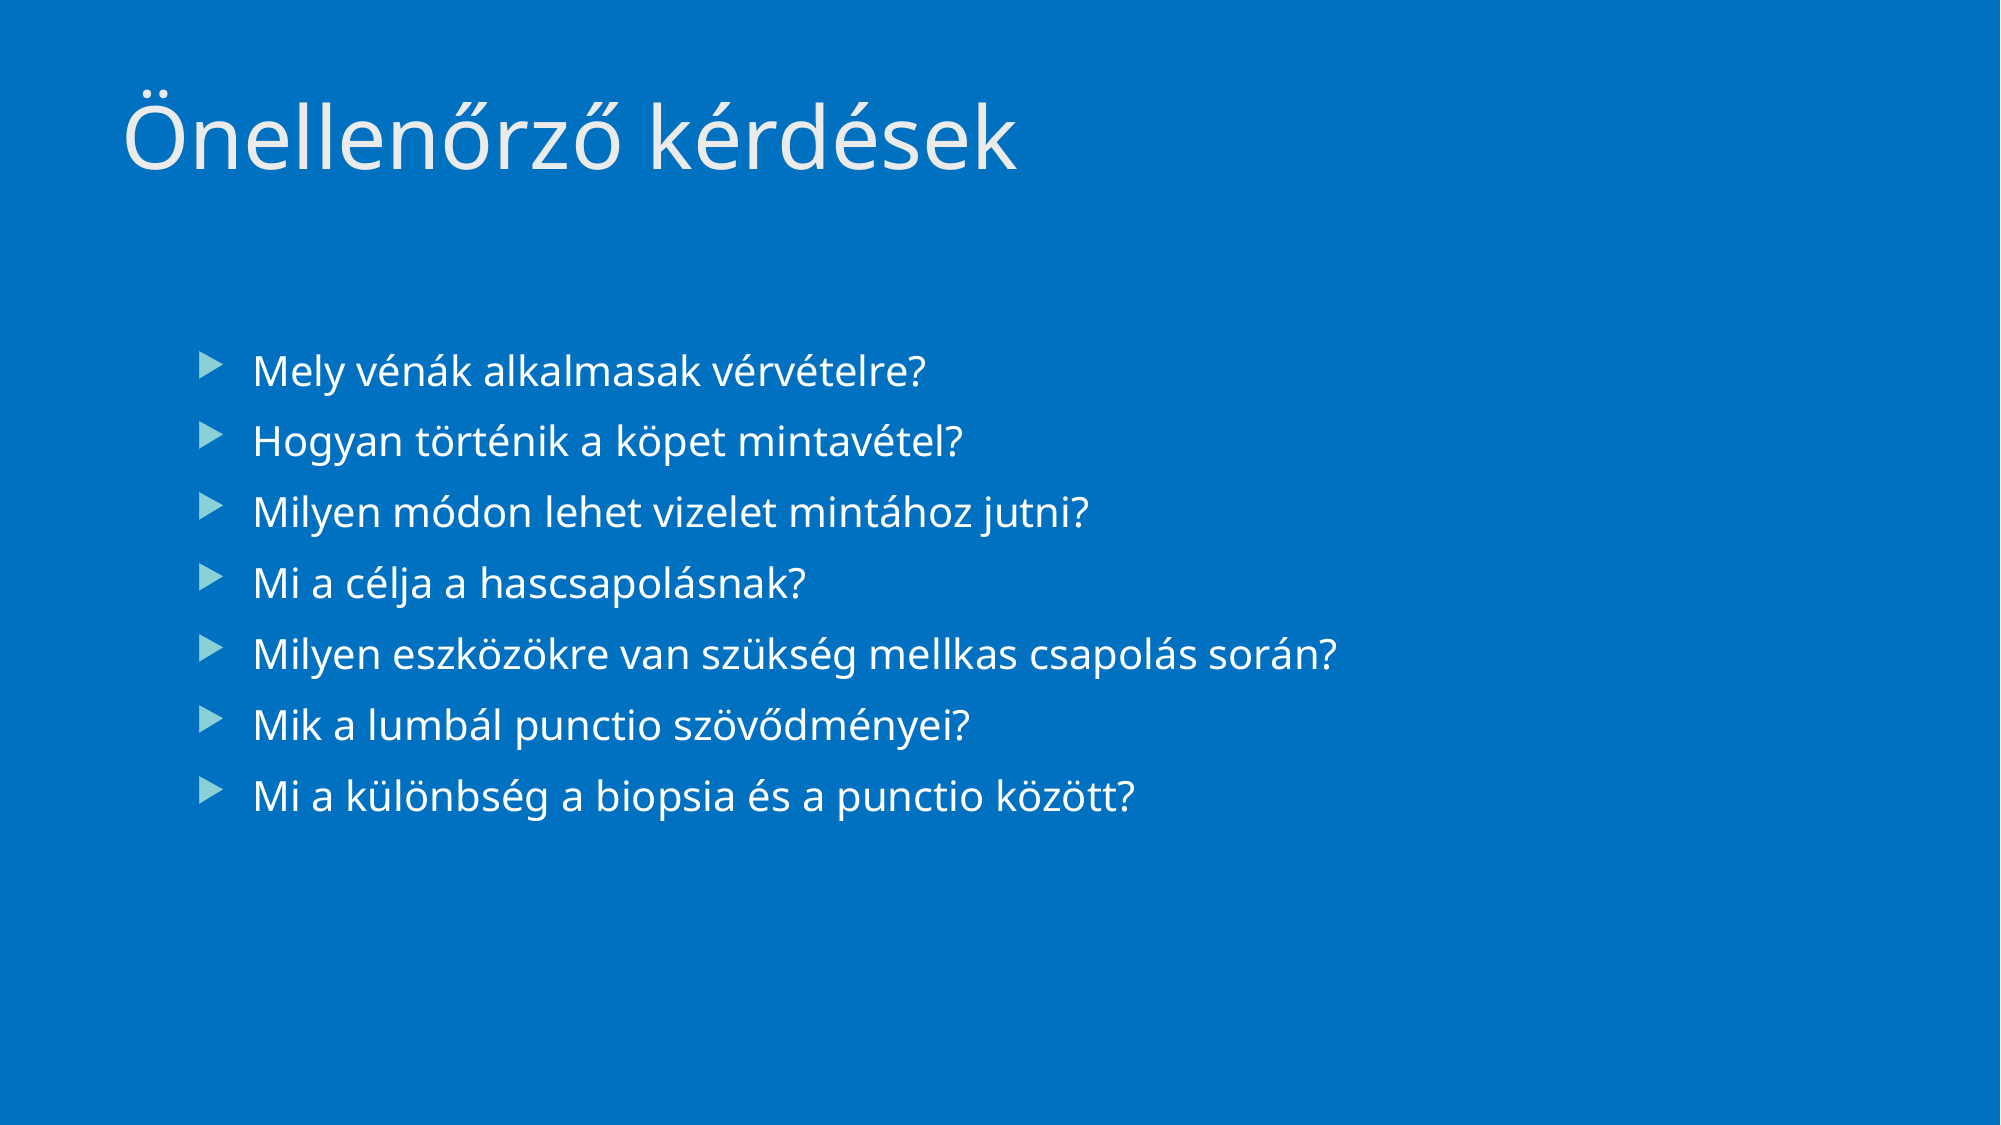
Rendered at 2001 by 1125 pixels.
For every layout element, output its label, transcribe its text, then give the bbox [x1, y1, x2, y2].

list Mely vénák alkalmasak vérvételre? Hogyan történik a köpet mintavétel? Milyen módon lehet vizelet mintához jutni? Mi a célja a hascsapolásnak? Milyen eszközökre van szükség mellkas csapolás során? Mik a lumbál punctio szövődményei? Mi a különbség a biopsia és a punctio között? [181, 336, 1649, 1025]
title Önellenőrző kérdések [106, 74, 1649, 304]
